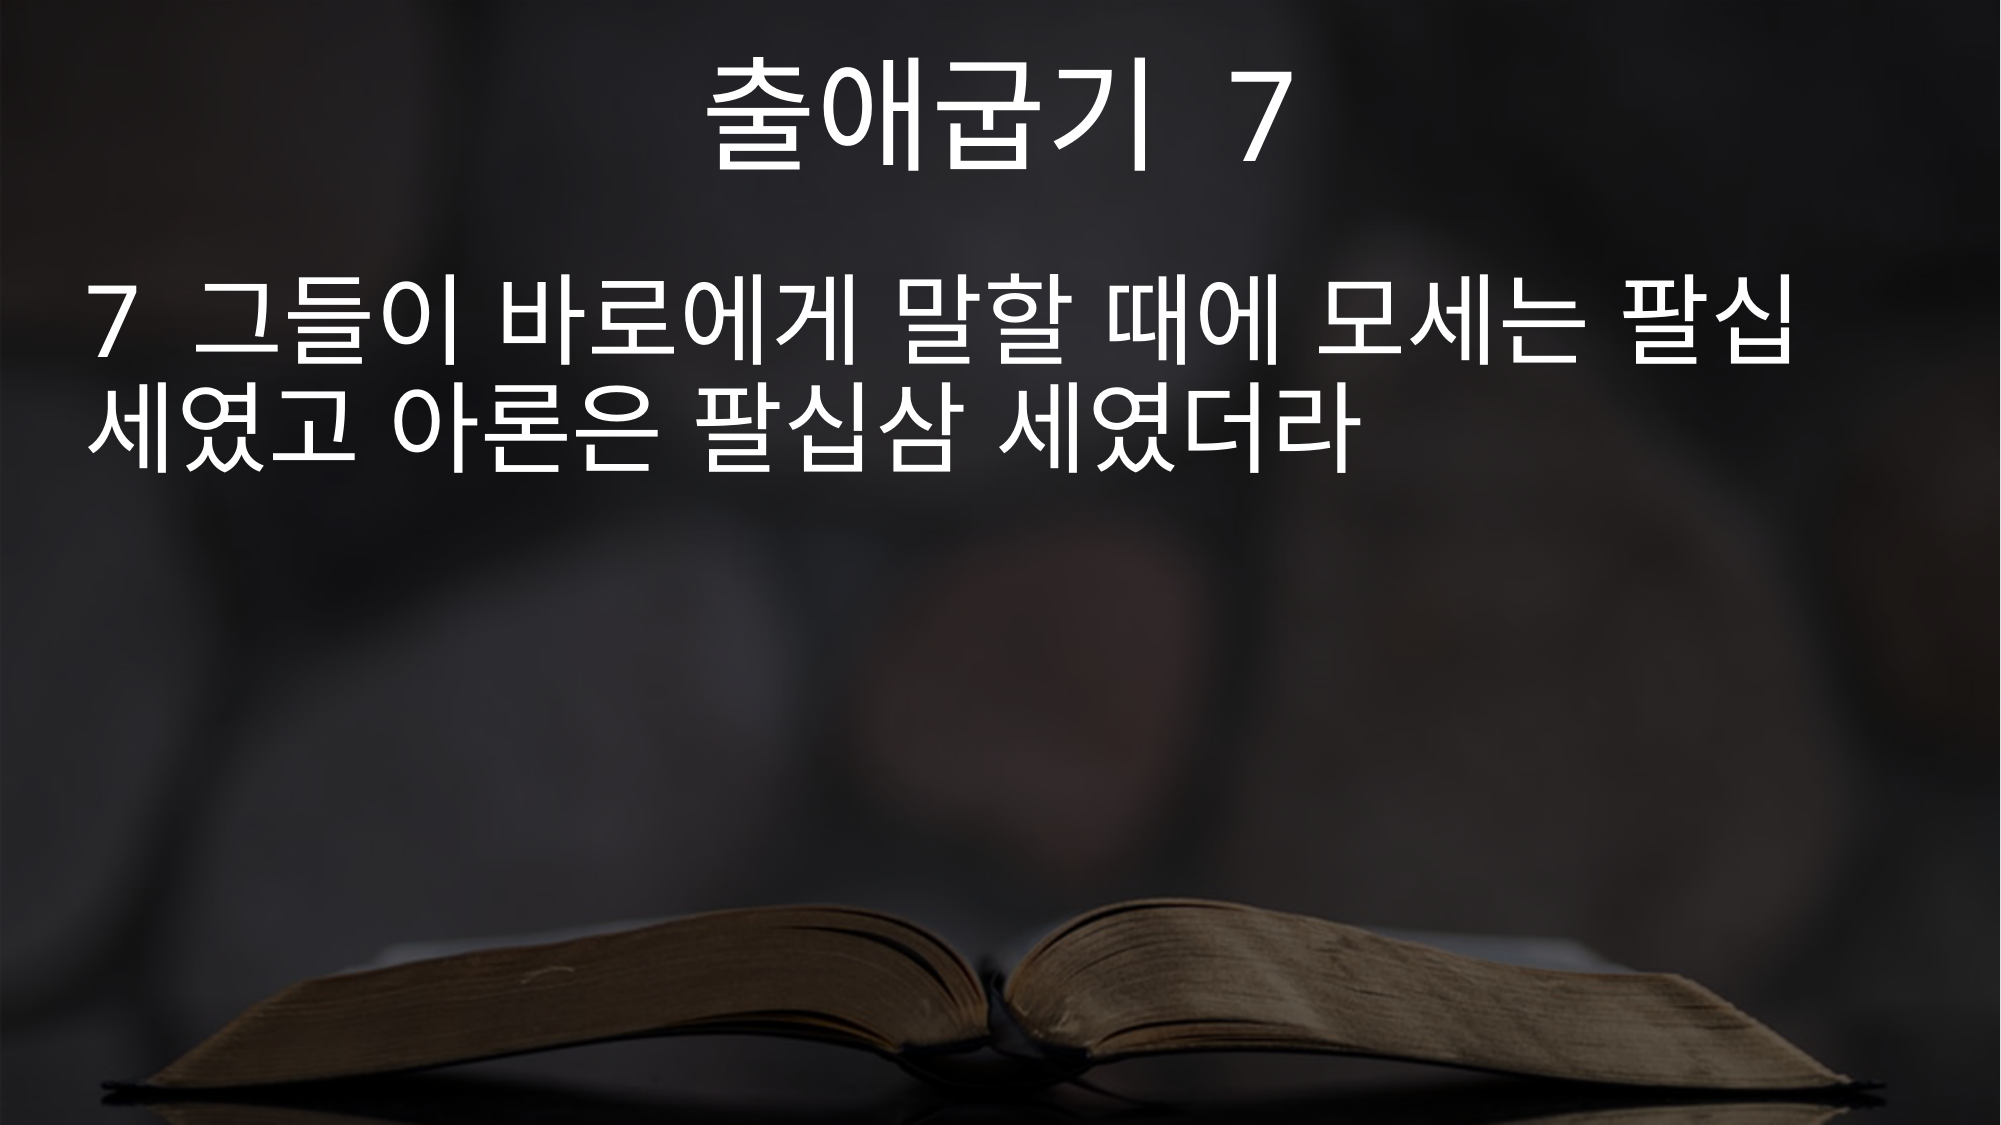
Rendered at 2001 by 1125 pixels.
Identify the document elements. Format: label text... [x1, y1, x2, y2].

picture [0, 0, 2001, 1125]
list 7 그들이 바로에게 말할 때에 모세는 팔십 세였고 아론은 팔십삼 세였더라 [69, 263, 1953, 423]
footer 출애굽기 7 [0, 32, 2000, 192]
